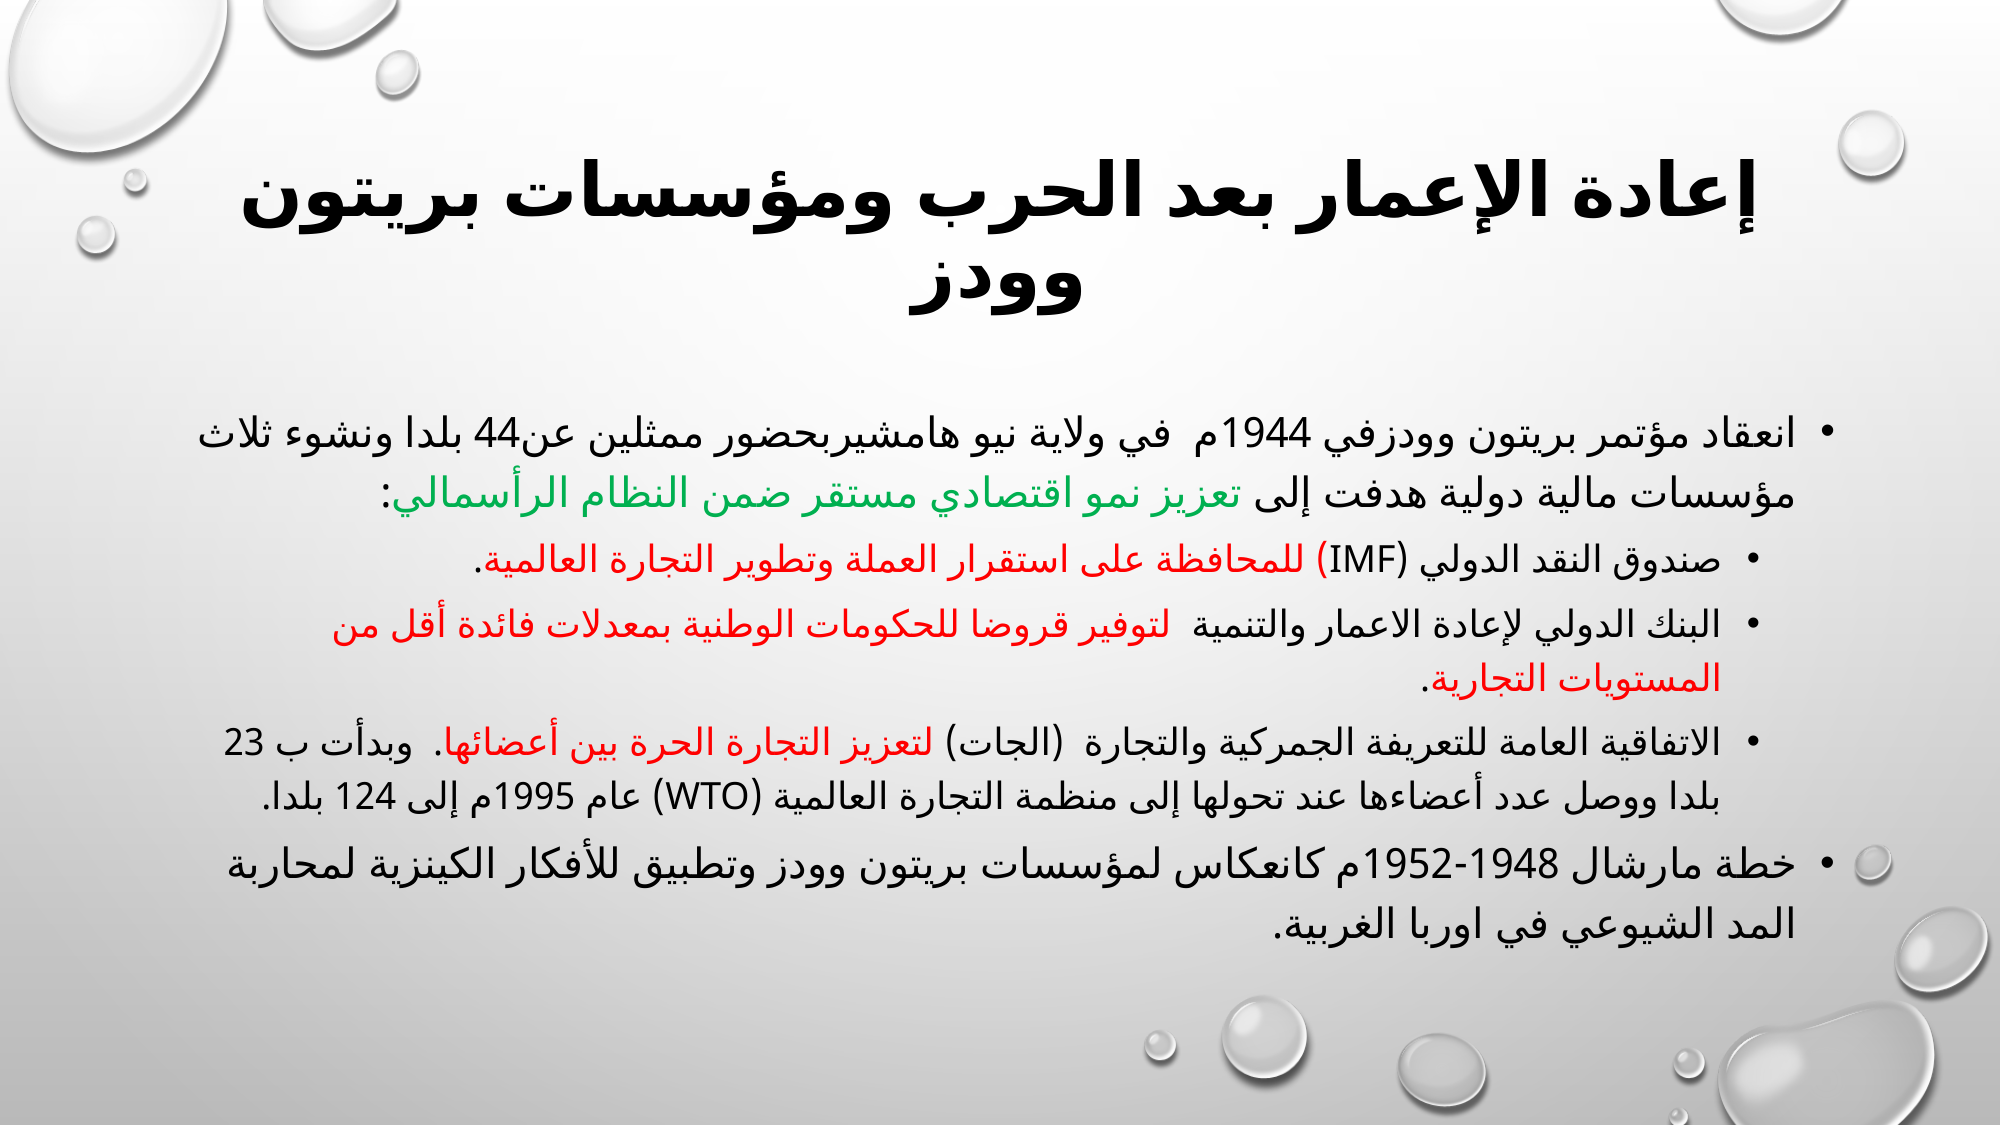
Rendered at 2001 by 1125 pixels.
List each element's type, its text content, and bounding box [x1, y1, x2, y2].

list انعقاد مؤتمر بريتون وودزفي 1944م في ولاية نيو هامشيربحضور ممثلين عن44 بلدا ونشوء ثلاث مؤسسات مالية دولية هدفت إلى تعزيز نمو اقتصادي مستقر ضمن النظام الرأسمالي: صندوق النقد الدولي (IMF) للمحافظة على استقرار العملة وتطوير التجارة العالمية. البنك الدولي لإعادة الاعمار والتنمية لتوفير قروضا للحكومات الوطنية بمعدلات فائدة أقل من المستويات التجارية. الاتفاقية العامة للتعريفة الجمركية والتجارة (الجات) لتعزيز التجارة الحرة بين أعضائها. وبدأت ب 23 بلدا ووصل عدد أعضاءها عند تحولها إلى منظمة التجارة العالمية (WTO) عام 1995م إلى 124 بلدا. خطة مارشال 1948-1952م كانعكاس لمؤسسات بريتون وودز وتطبيق للأفكار الكينزية لمحاربة المد الشيوعي في اوربا الغربية. [149, 388, 1850, 950]
title إعادة الإعمار بعد الحرب ومؤسسات بريتون وودز [149, 101, 1851, 364]
picture [0, 0, 2000, 1125]
